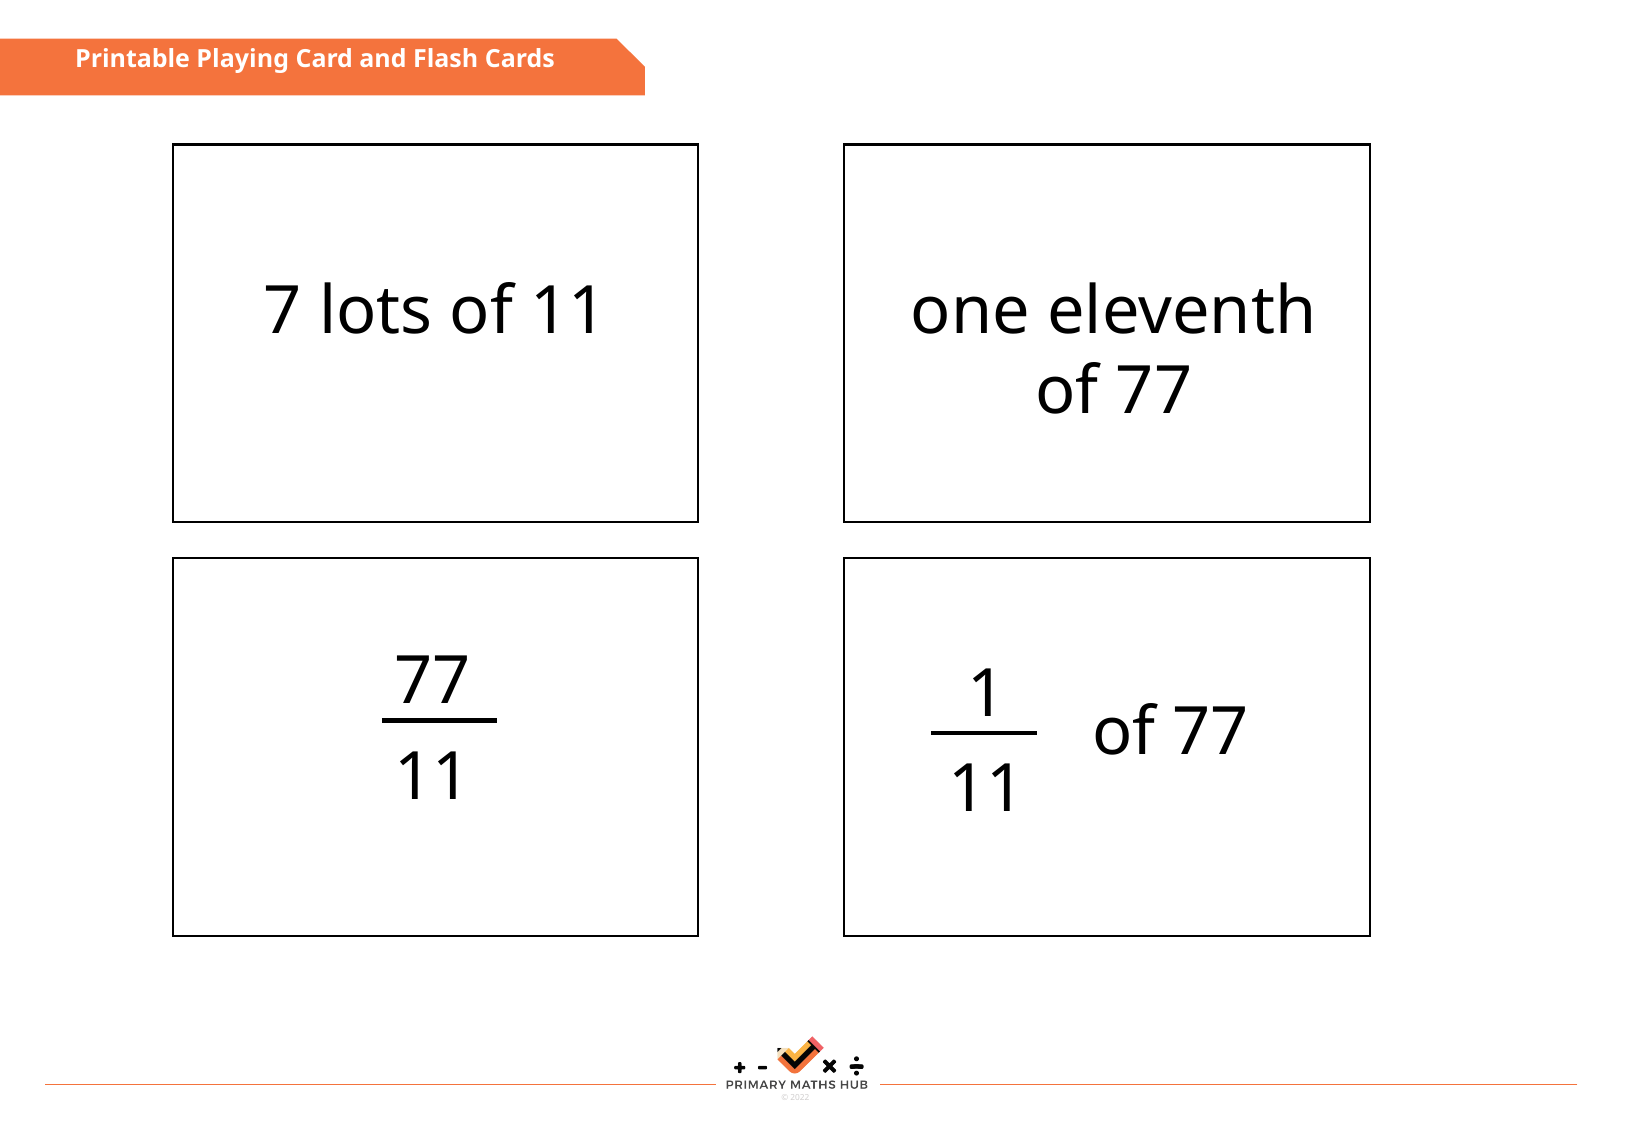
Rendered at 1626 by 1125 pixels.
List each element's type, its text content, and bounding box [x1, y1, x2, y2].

text_box [843, 143, 1371, 523]
table_cell 11 [368, 720, 497, 815]
text_box of 77 [1051, 680, 1291, 775]
table_header 77 [368, 625, 497, 720]
text_box 7 lots of 11 [172, 259, 699, 355]
text_box [172, 355, 699, 523]
text_box one eleventh of 77 [879, 259, 1349, 435]
text_box © 2022 [720, 1084, 870, 1110]
text_box [172, 557, 699, 937]
table_header 1 [922, 638, 1052, 733]
table_cell 11 [922, 733, 1052, 828]
text_box Printable Playing Card and Flash Cards [0, 37, 646, 97]
text_box [843, 557, 1371, 937]
picture [722, 1034, 872, 1094]
text_box [172, 143, 699, 259]
